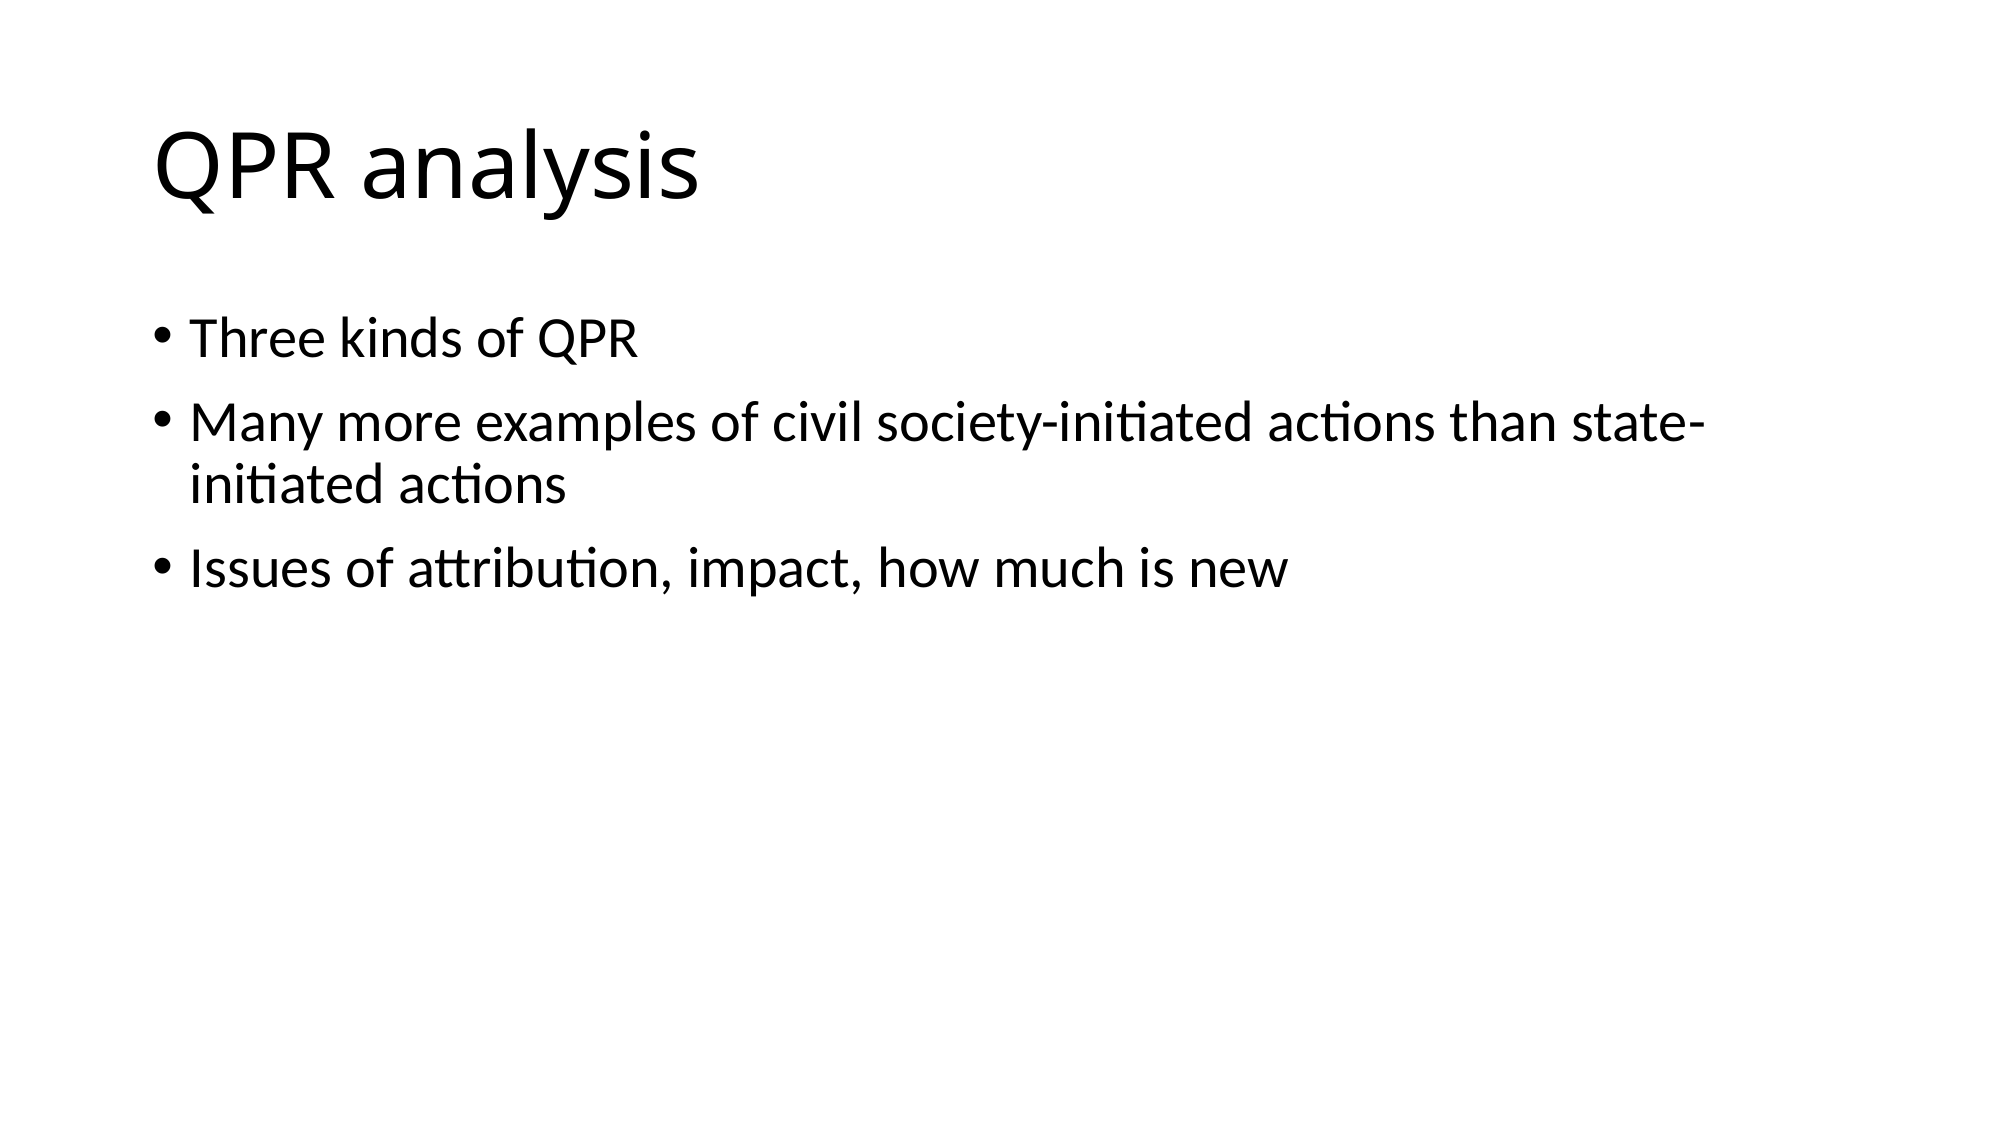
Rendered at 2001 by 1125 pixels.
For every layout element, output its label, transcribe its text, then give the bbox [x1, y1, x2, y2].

title QPR analysis [137, 59, 1863, 278]
list Three kinds of QPR Many more examples of civil society-initiated actions than state-initiated actions Issues of attribution, impact, how much is new [137, 299, 1863, 1014]
